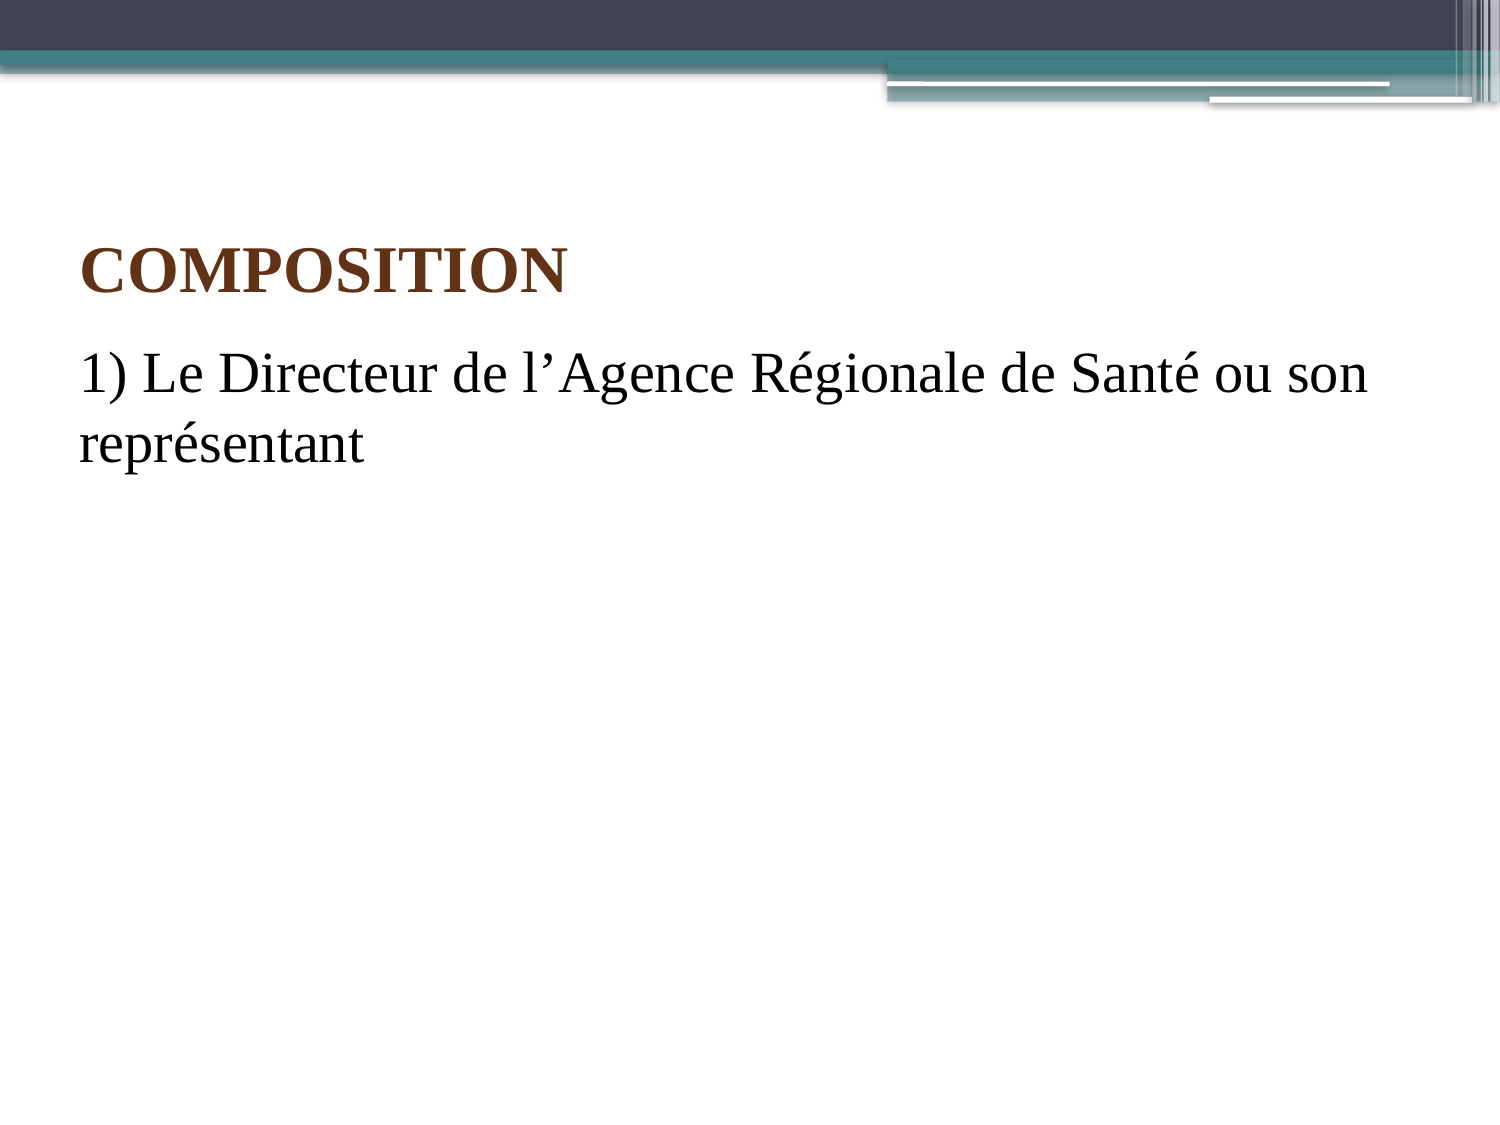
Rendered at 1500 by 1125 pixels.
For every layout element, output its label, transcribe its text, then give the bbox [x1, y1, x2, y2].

title COMPOSITION [64, 125, 1415, 313]
list 1) Le Directeur de l’Agence Régionale de Santé ou son représentant [64, 326, 1415, 1069]
